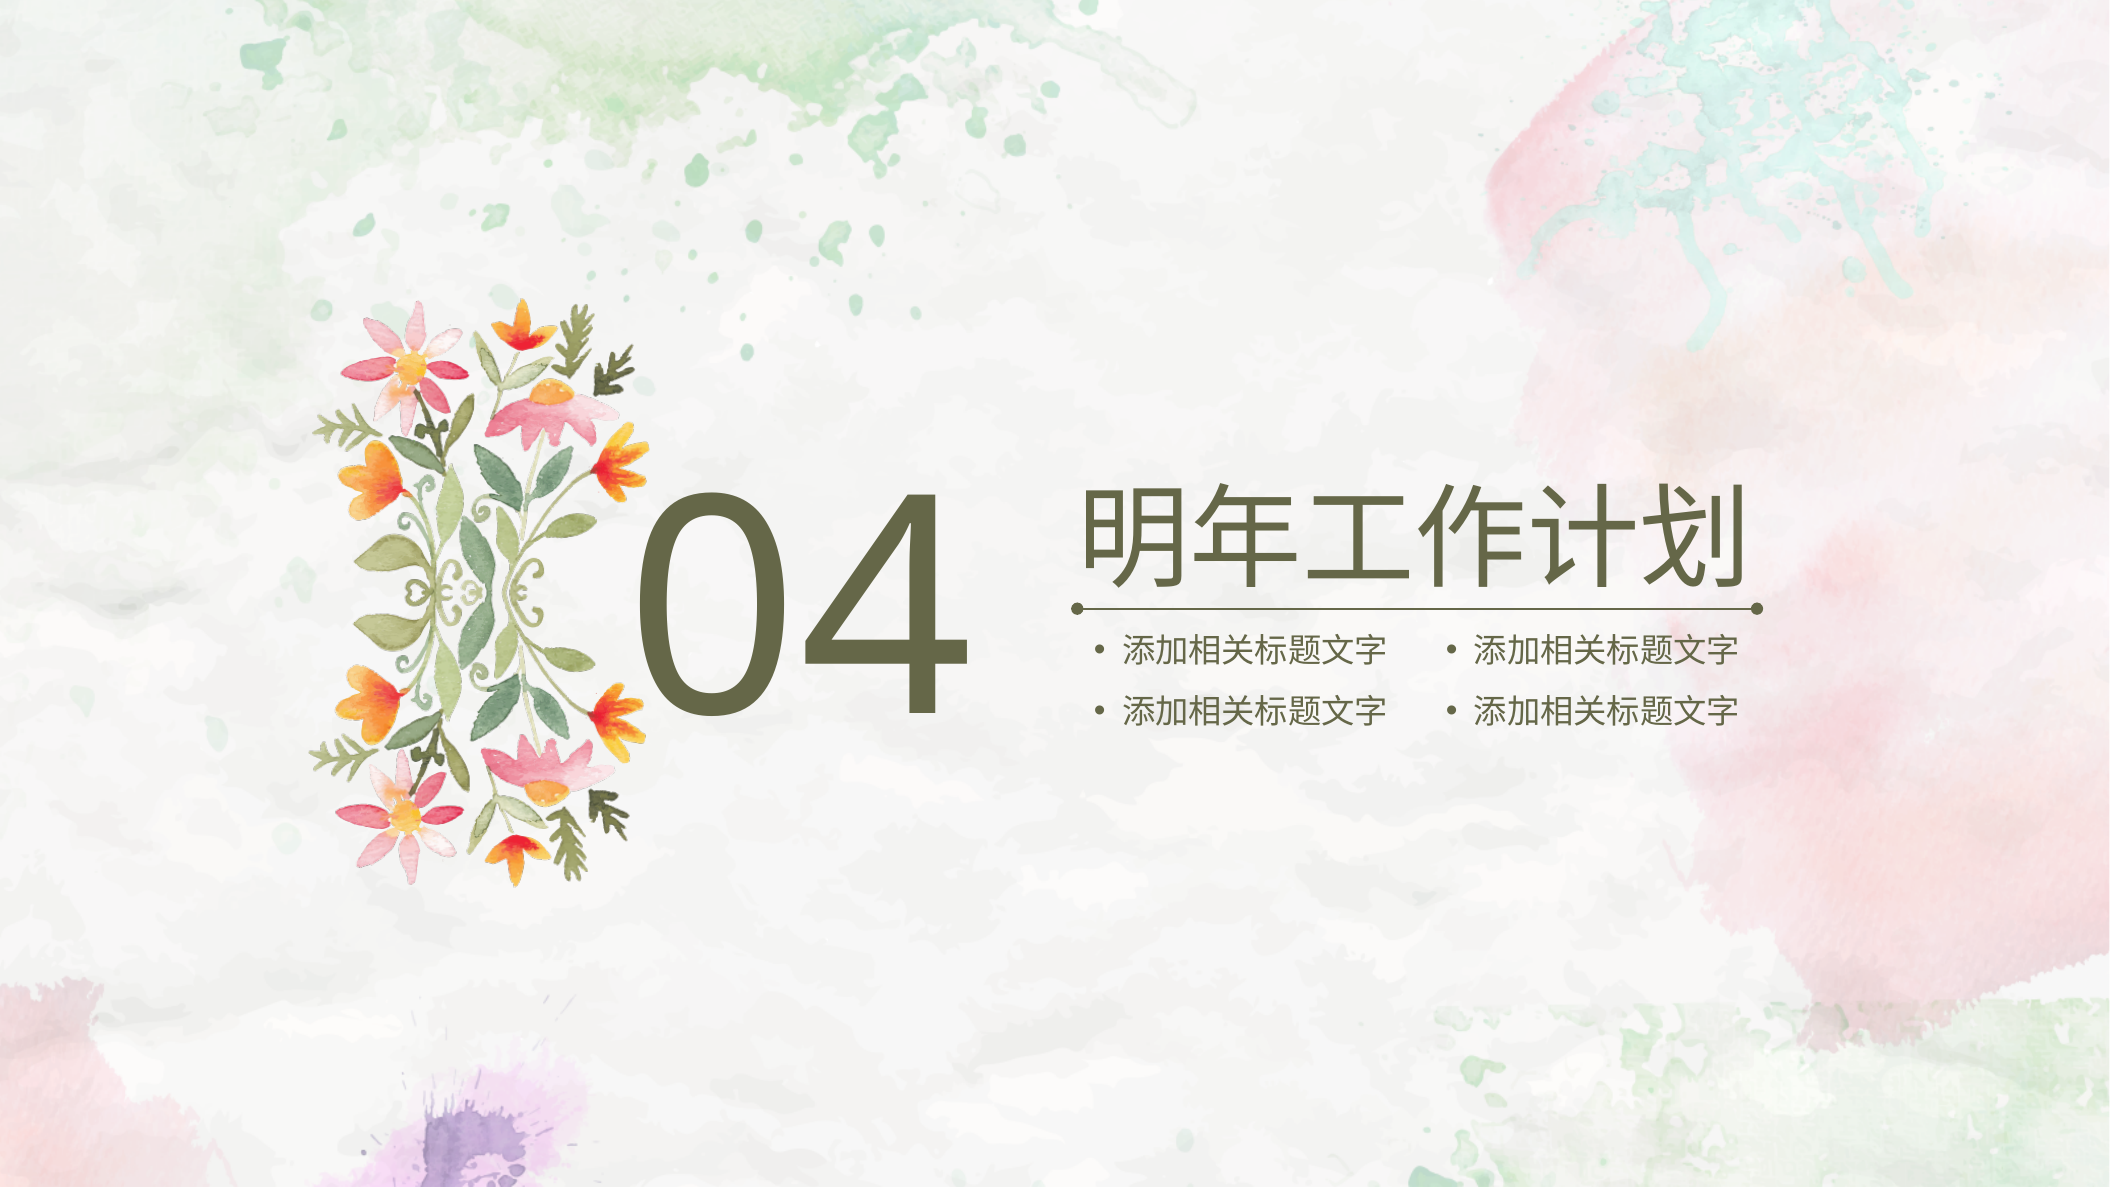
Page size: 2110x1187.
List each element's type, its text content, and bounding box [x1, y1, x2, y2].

picture [0, 0, 2110, 1187]
text_box 添加相关标题文字 [1431, 683, 1755, 738]
text_box 添加相关标题文字 [1079, 683, 1404, 738]
text_box 明年工作计划 [1077, 466, 1811, 602]
text_box 添加相关标题文字 [1079, 621, 1404, 677]
text_box 04 [662, 408, 1006, 775]
text_box 添加相关标题文字 [1431, 621, 1755, 677]
